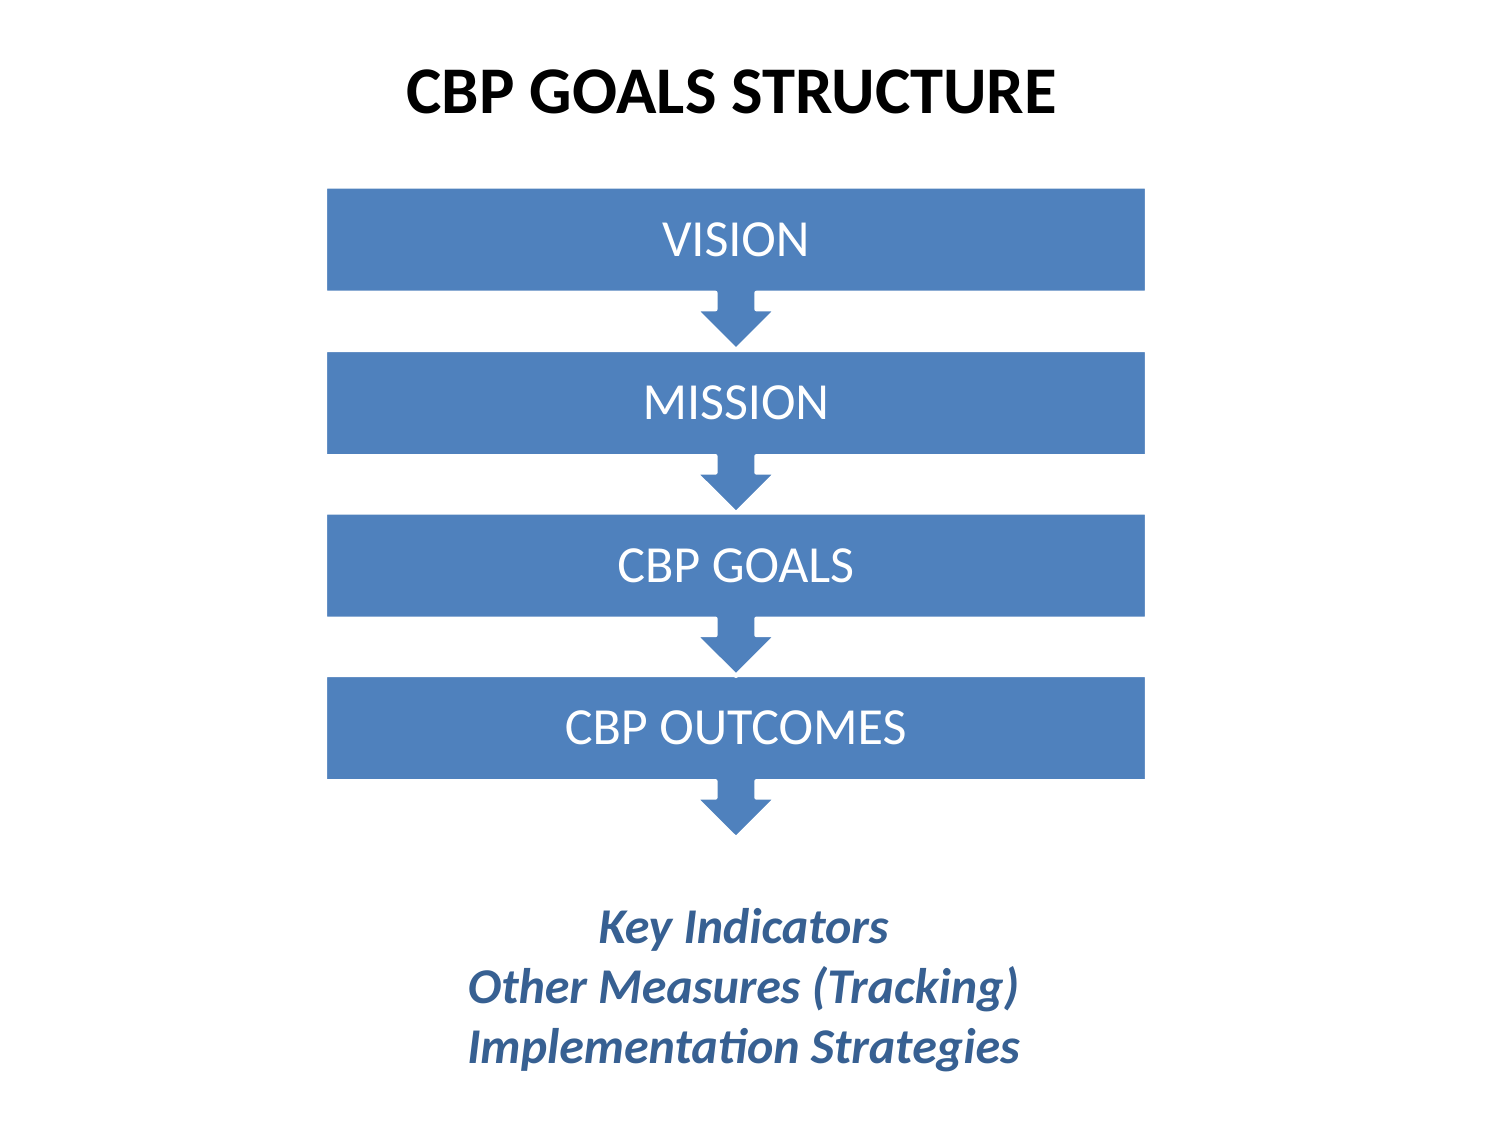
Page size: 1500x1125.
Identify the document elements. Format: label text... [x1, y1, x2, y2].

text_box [324, 186, 1148, 349]
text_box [324, 682, 1148, 839]
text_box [324, 349, 1148, 512]
text_box CBP GOALS STRUCTURE [391, 39, 1073, 134]
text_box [324, 512, 1148, 677]
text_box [338, 370, 1162, 1113]
